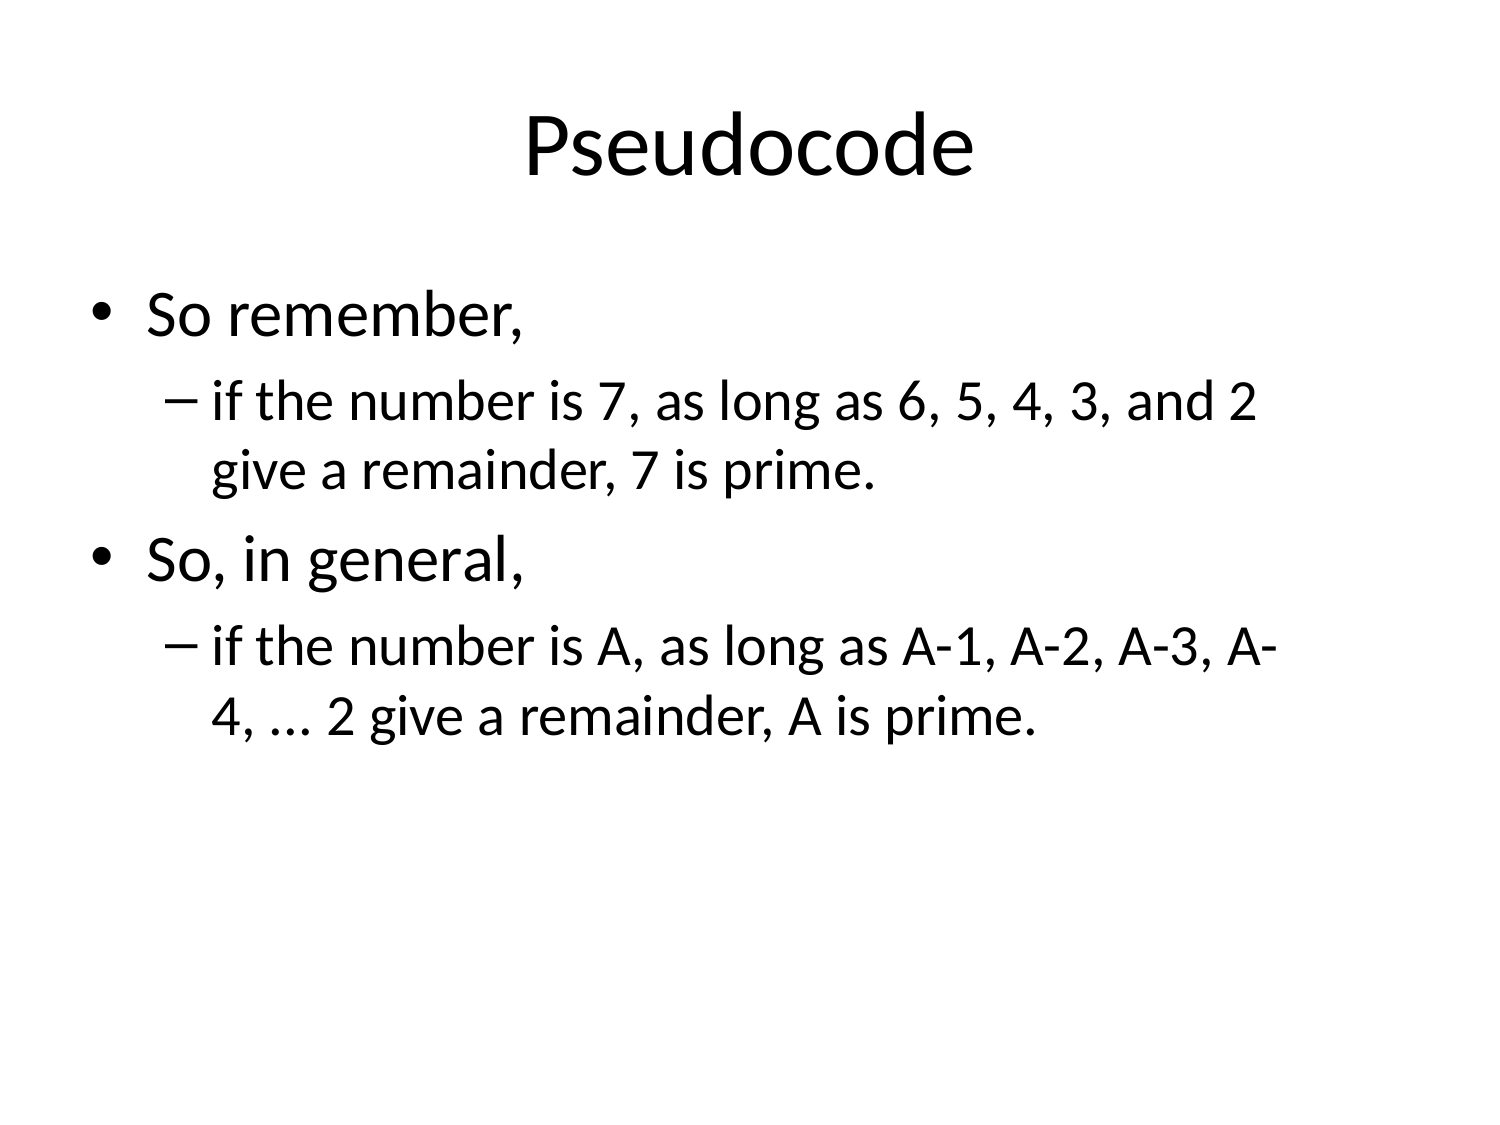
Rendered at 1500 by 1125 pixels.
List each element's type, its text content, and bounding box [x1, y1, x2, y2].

title Pseudocode [75, 45, 1425, 233]
list So remember, if the number is 7, as long as 6, 5, 4, 3, and 2 give a remainder, 7 is prime. So, in general, if the number is A, as long as A-1, A-2, A-3, A-4, ... 2 give a remainder, A is prime. [75, 262, 1317, 1005]
